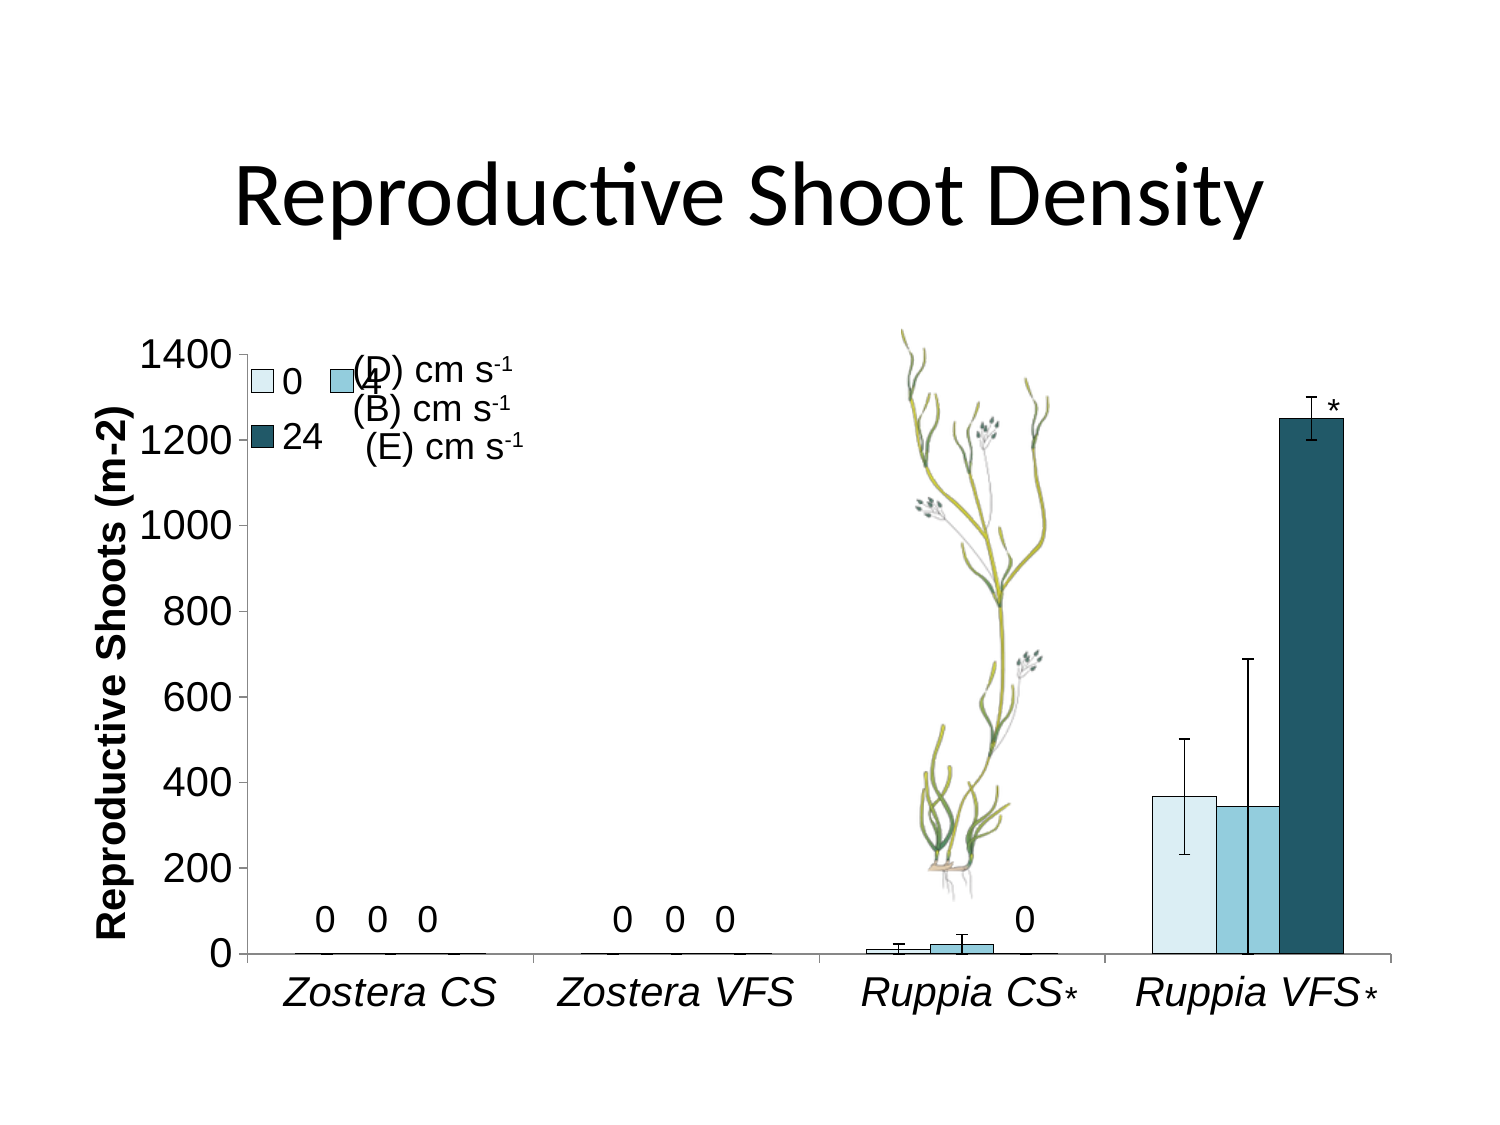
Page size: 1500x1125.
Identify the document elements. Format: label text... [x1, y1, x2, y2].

chart [74, 317, 1426, 1038]
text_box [597, 887, 751, 951]
picture [900, 328, 1051, 903]
title Reproductive Shoot Density [75, 115, 1425, 263]
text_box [299, 887, 453, 951]
